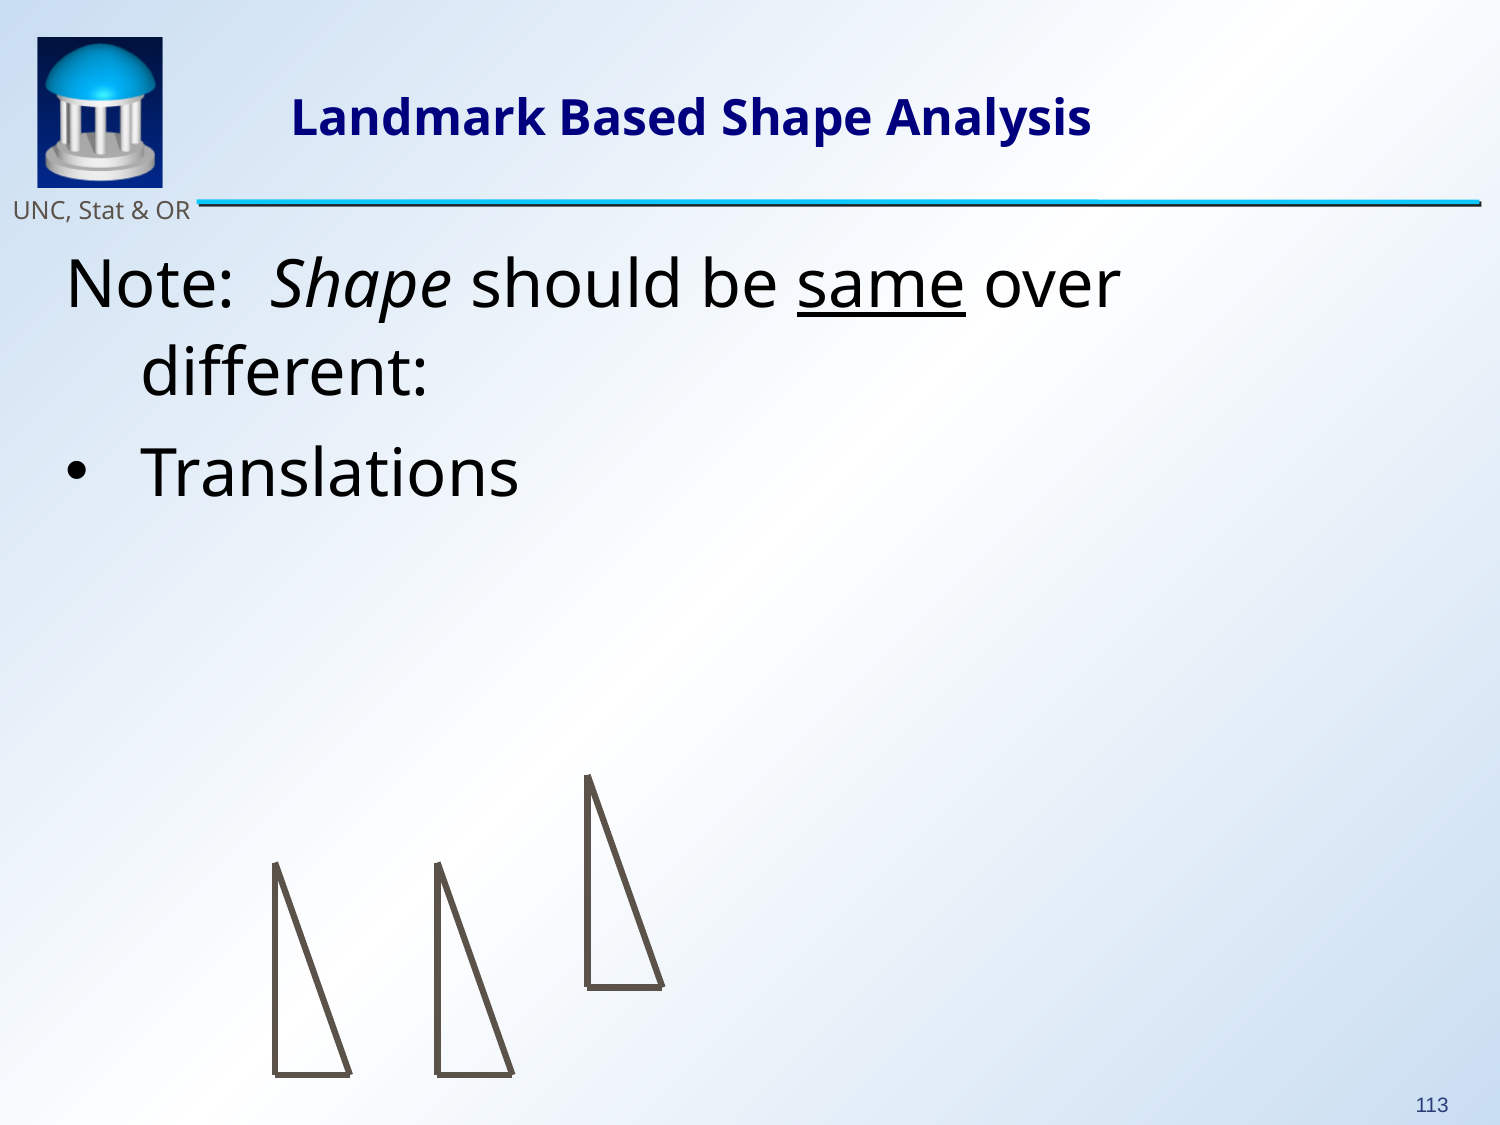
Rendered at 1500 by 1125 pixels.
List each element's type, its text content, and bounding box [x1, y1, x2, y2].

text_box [587, 774, 663, 988]
title Landmark Based Shape Analysis [274, 74, 1448, 156]
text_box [437, 862, 513, 1076]
list Note: Shape should be same over different: Translations [49, 224, 1432, 1076]
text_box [274, 862, 351, 1076]
